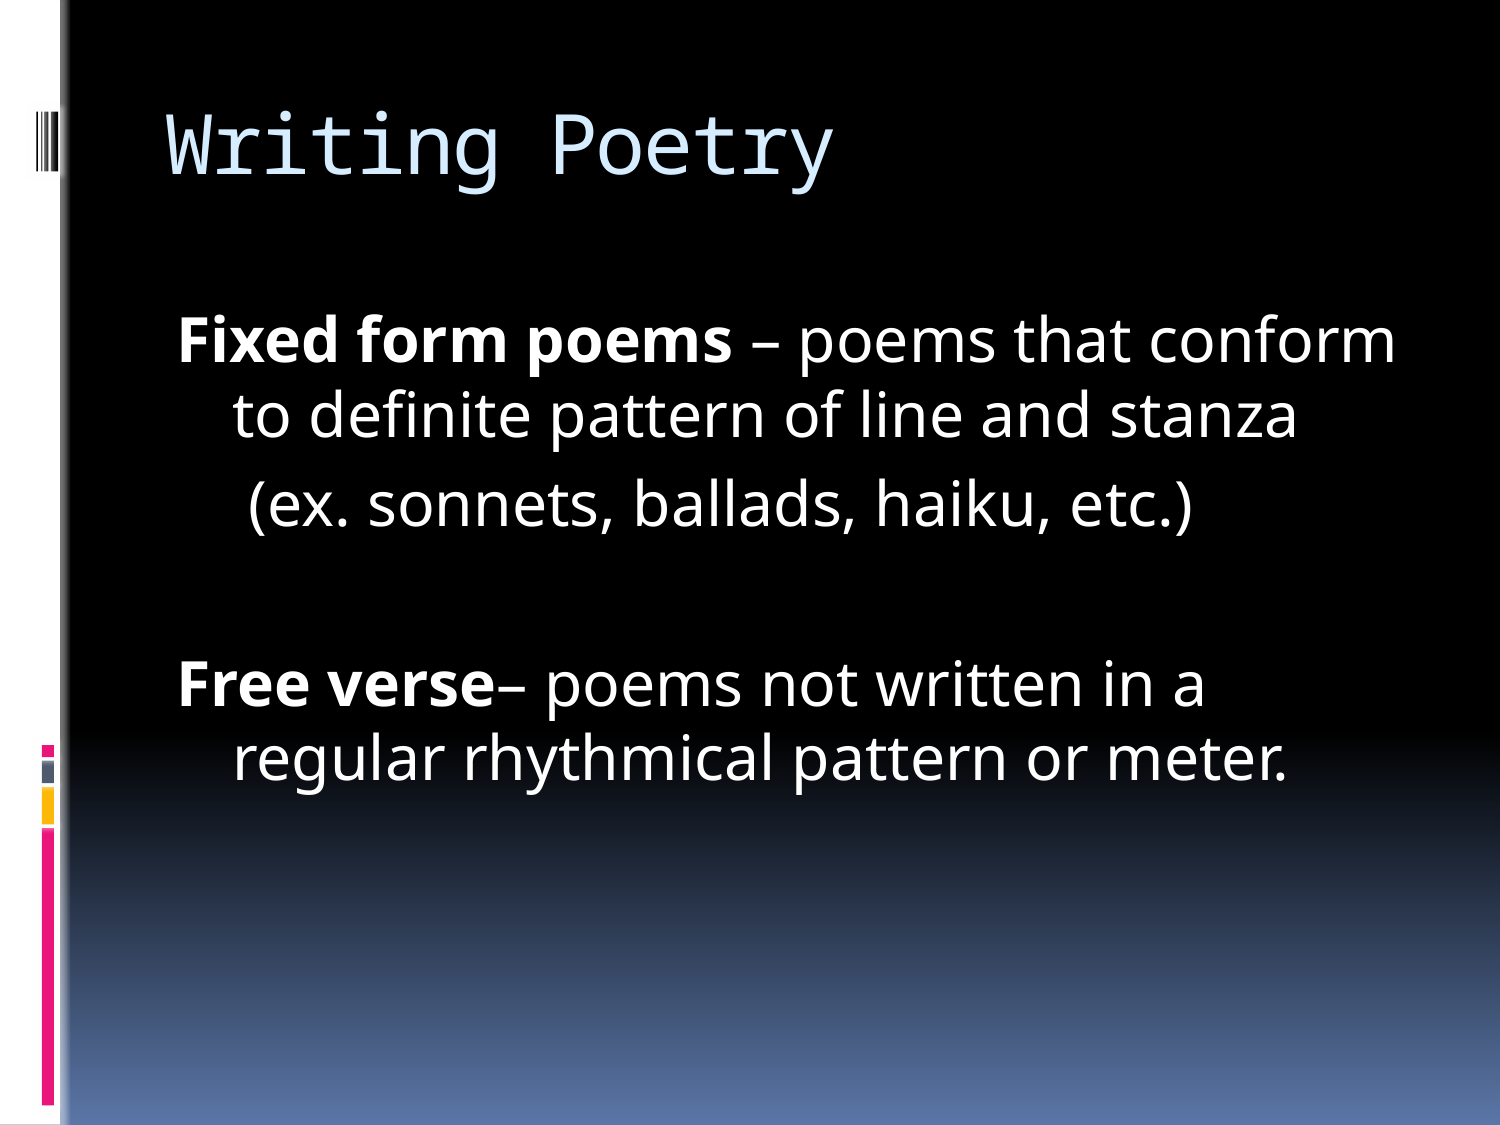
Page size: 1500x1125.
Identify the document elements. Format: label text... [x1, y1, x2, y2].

list Fixed form poems – poems that conform to definite pattern of line and stanza (ex. sonnets, ballads, haiku, etc.) Free verse– poems not written in a regular rhythmical pattern or meter. [150, 292, 1425, 1043]
title Writing Poetry [150, 83, 1425, 234]
